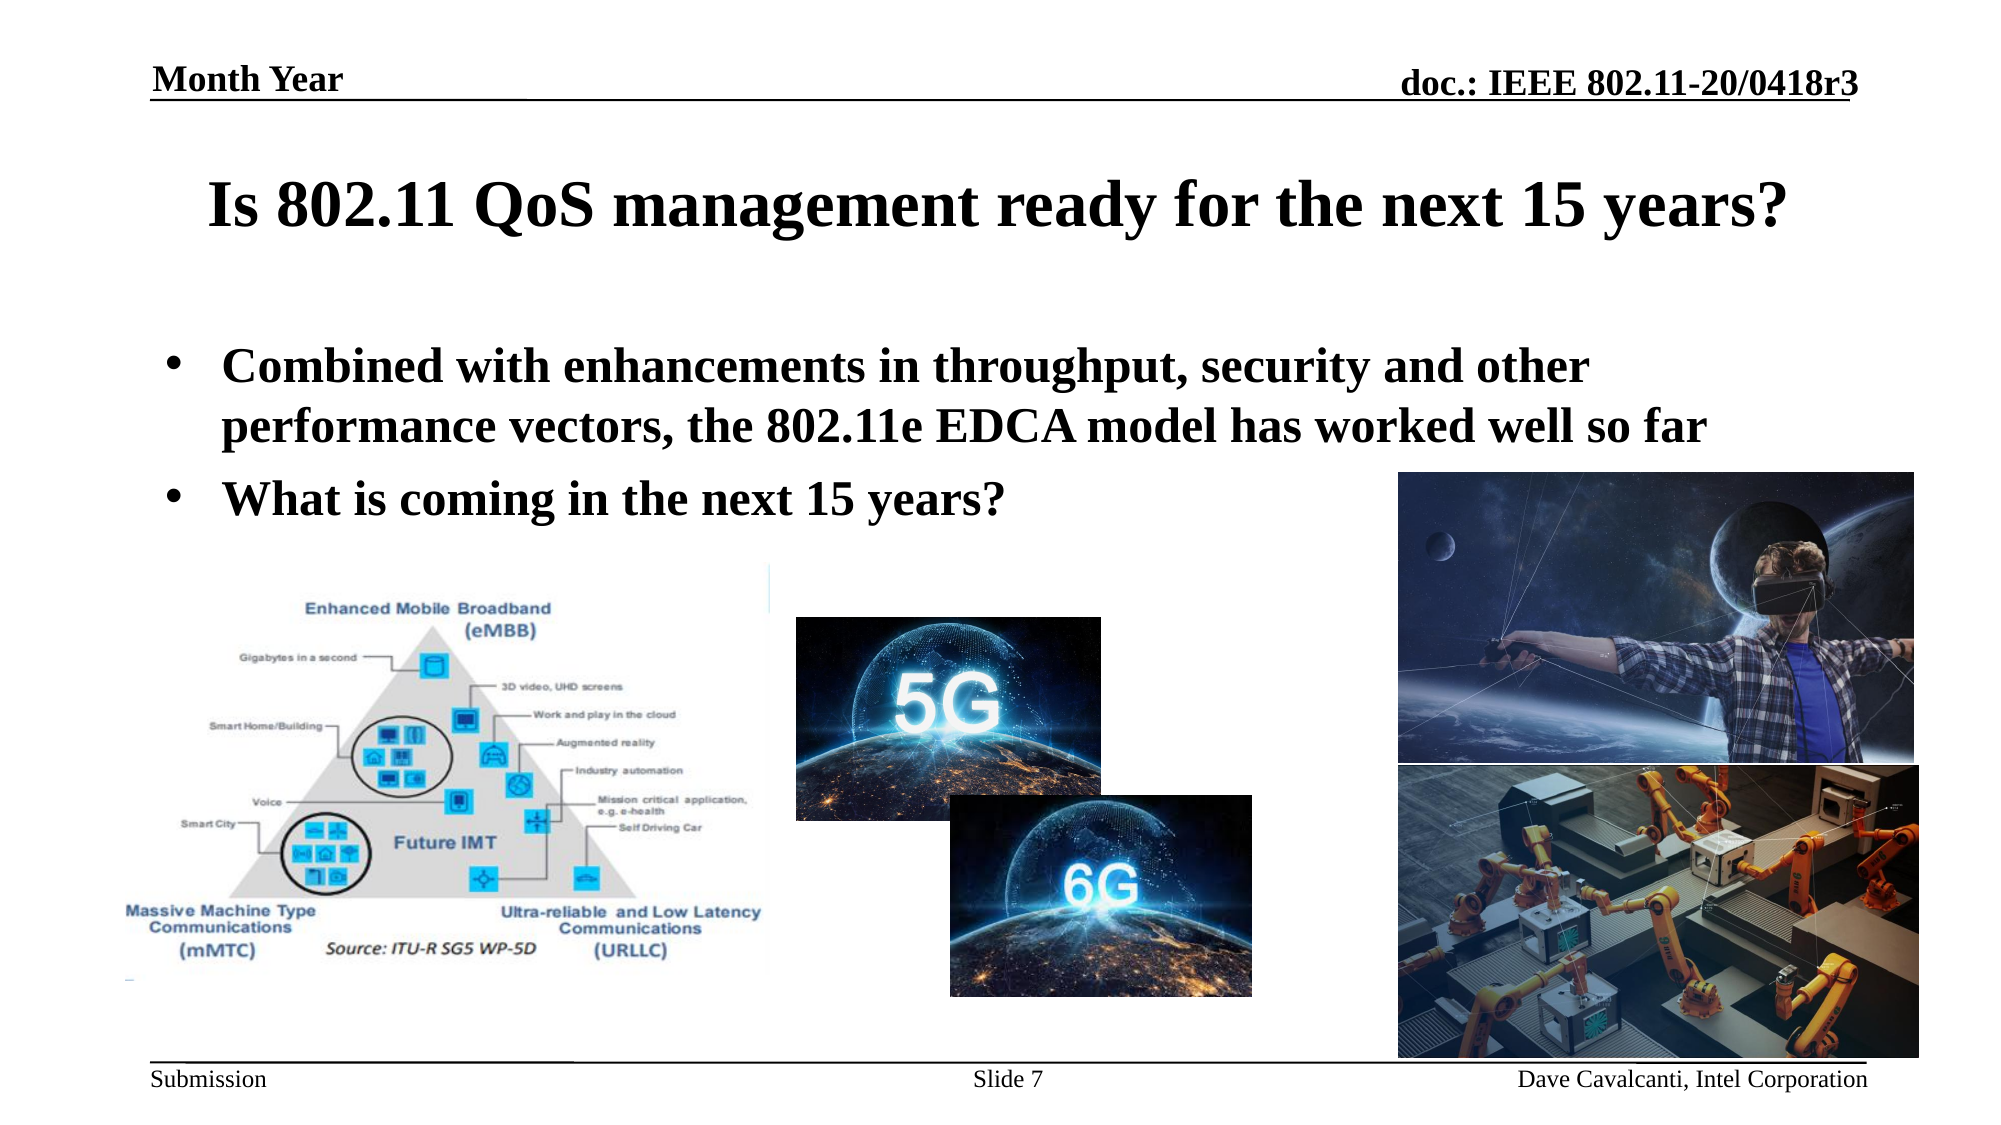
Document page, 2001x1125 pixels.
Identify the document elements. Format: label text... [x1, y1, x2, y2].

picture [796, 617, 1252, 997]
title Is 802.11 QoS management ready for the next 15 years? [149, 112, 1850, 288]
picture [1398, 472, 1914, 763]
list Combined with enhancements in throughput, security and other performance vectors, the 802.11e EDCA model has worked well so far What is coming in the next 15 years? [149, 324, 1850, 1000]
slide_number Month Year [152, 54, 563, 100]
picture [1398, 764, 1919, 1059]
picture [124, 562, 770, 981]
footer Dave Cavalcanti, Intel Corporation [1171, 1061, 1869, 1093]
slide_number Slide 7 [950, 1061, 1067, 1123]
